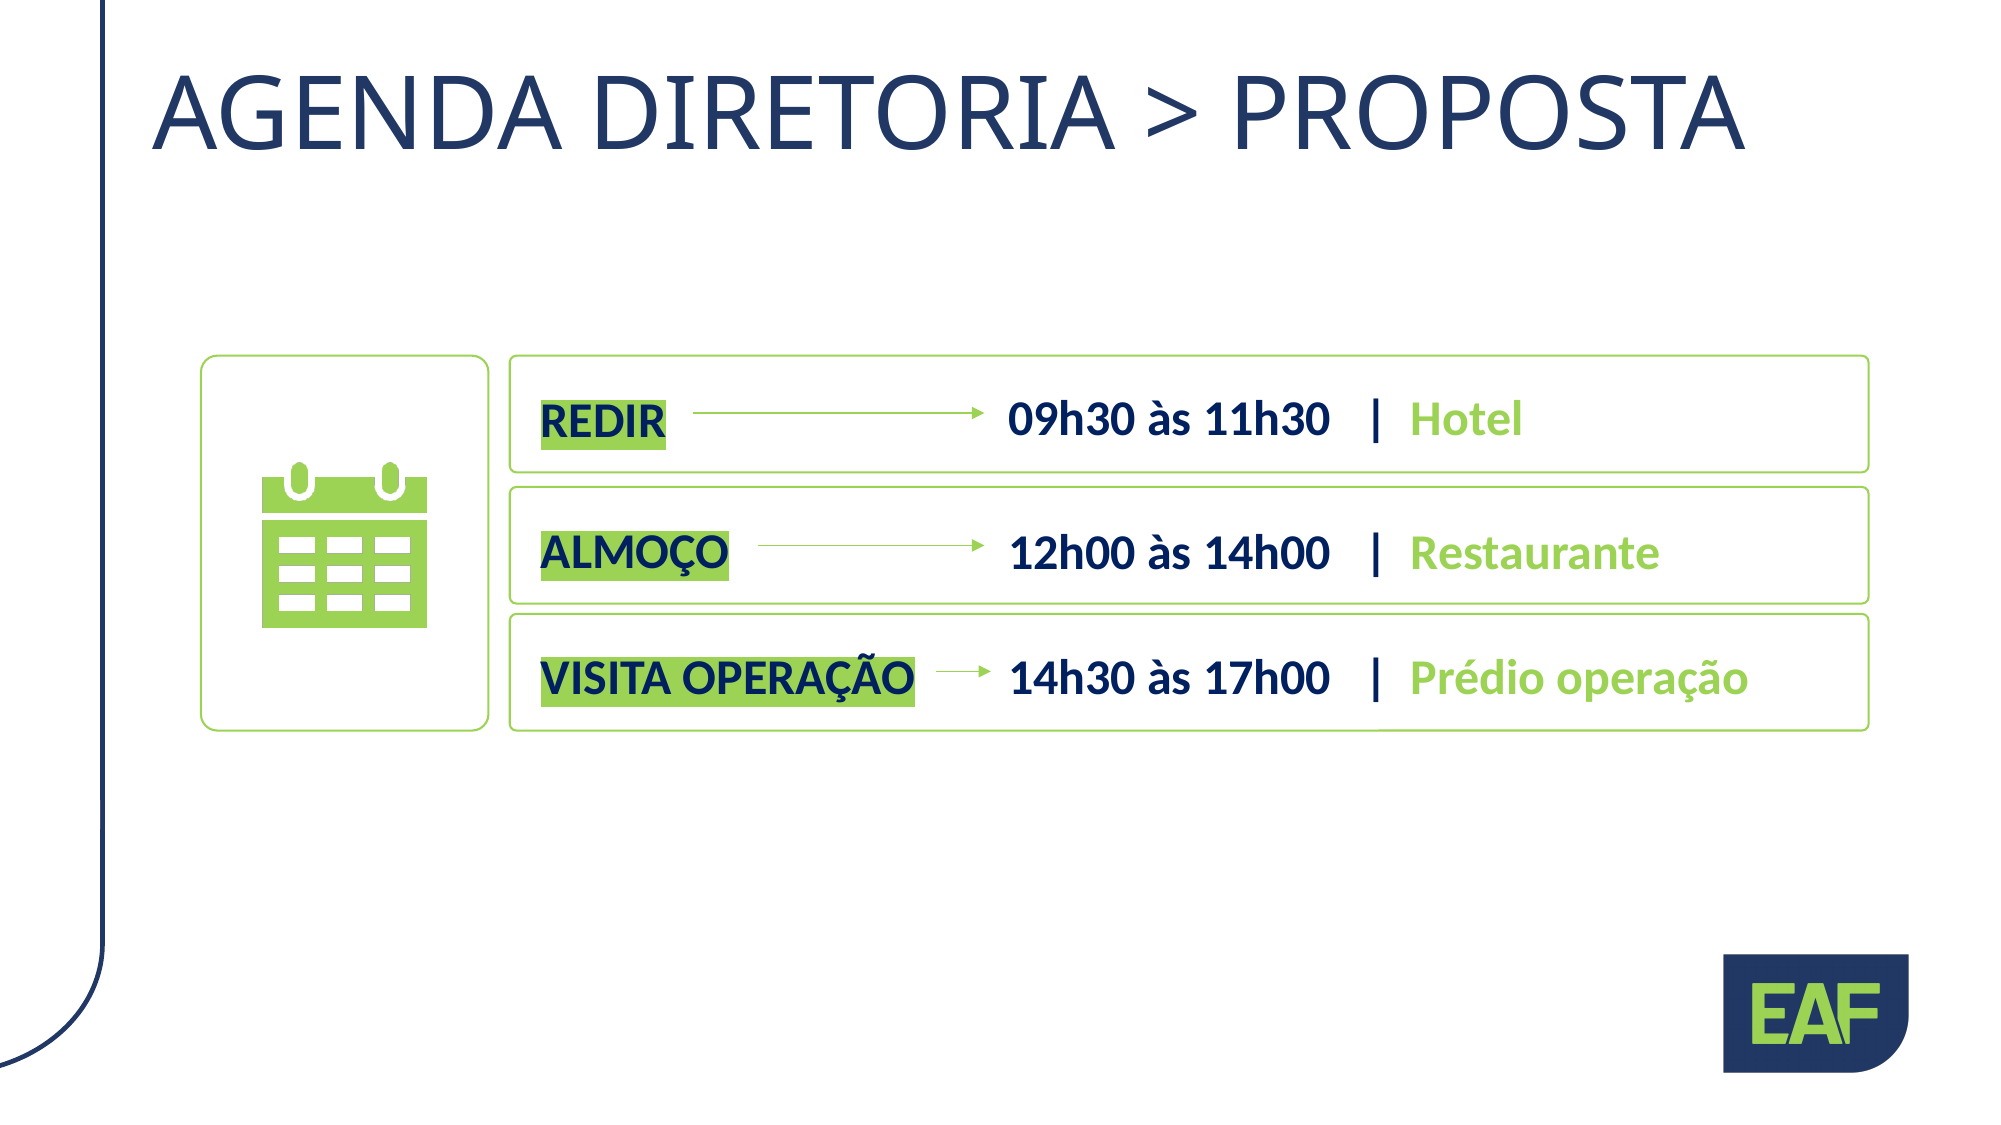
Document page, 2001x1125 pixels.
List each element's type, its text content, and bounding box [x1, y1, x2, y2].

text_box [508, 354, 1870, 474]
text_box [508, 612, 1870, 732]
picture [230, 431, 459, 660]
picture [1711, 936, 1921, 1091]
text_box [508, 485, 1870, 605]
title AGENDA DIRETORIA > PROPOSTA [137, 8, 1863, 226]
text_box [199, 354, 490, 732]
